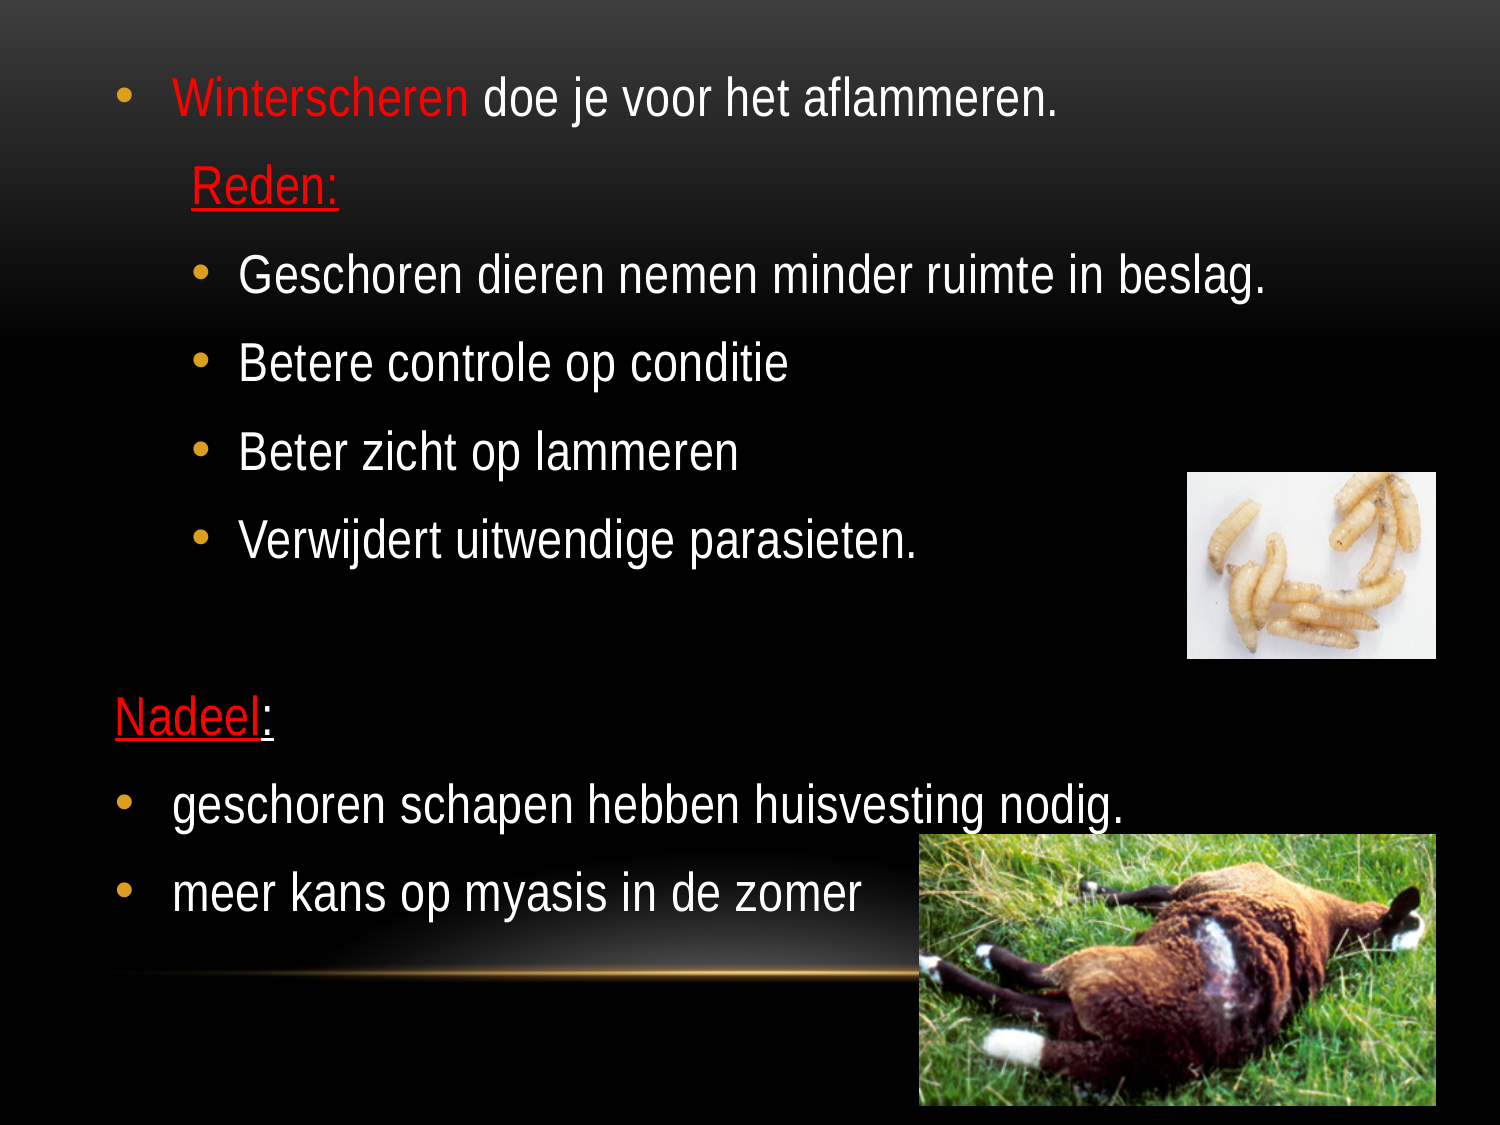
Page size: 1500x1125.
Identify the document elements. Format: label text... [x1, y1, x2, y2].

picture [0, 0, 1500, 1125]
list Winterscheren doe je voor het aflammeren. Reden: Geschoren dieren nemen minder ruimte in beslag. Betere controle op conditie Beter zicht op lammeren Verwijdert uitwendige parasieten. Nadeel: geschoren schapen hebben huisvesting nodig. meer kans op myasis in de zomer [99, 54, 1400, 938]
